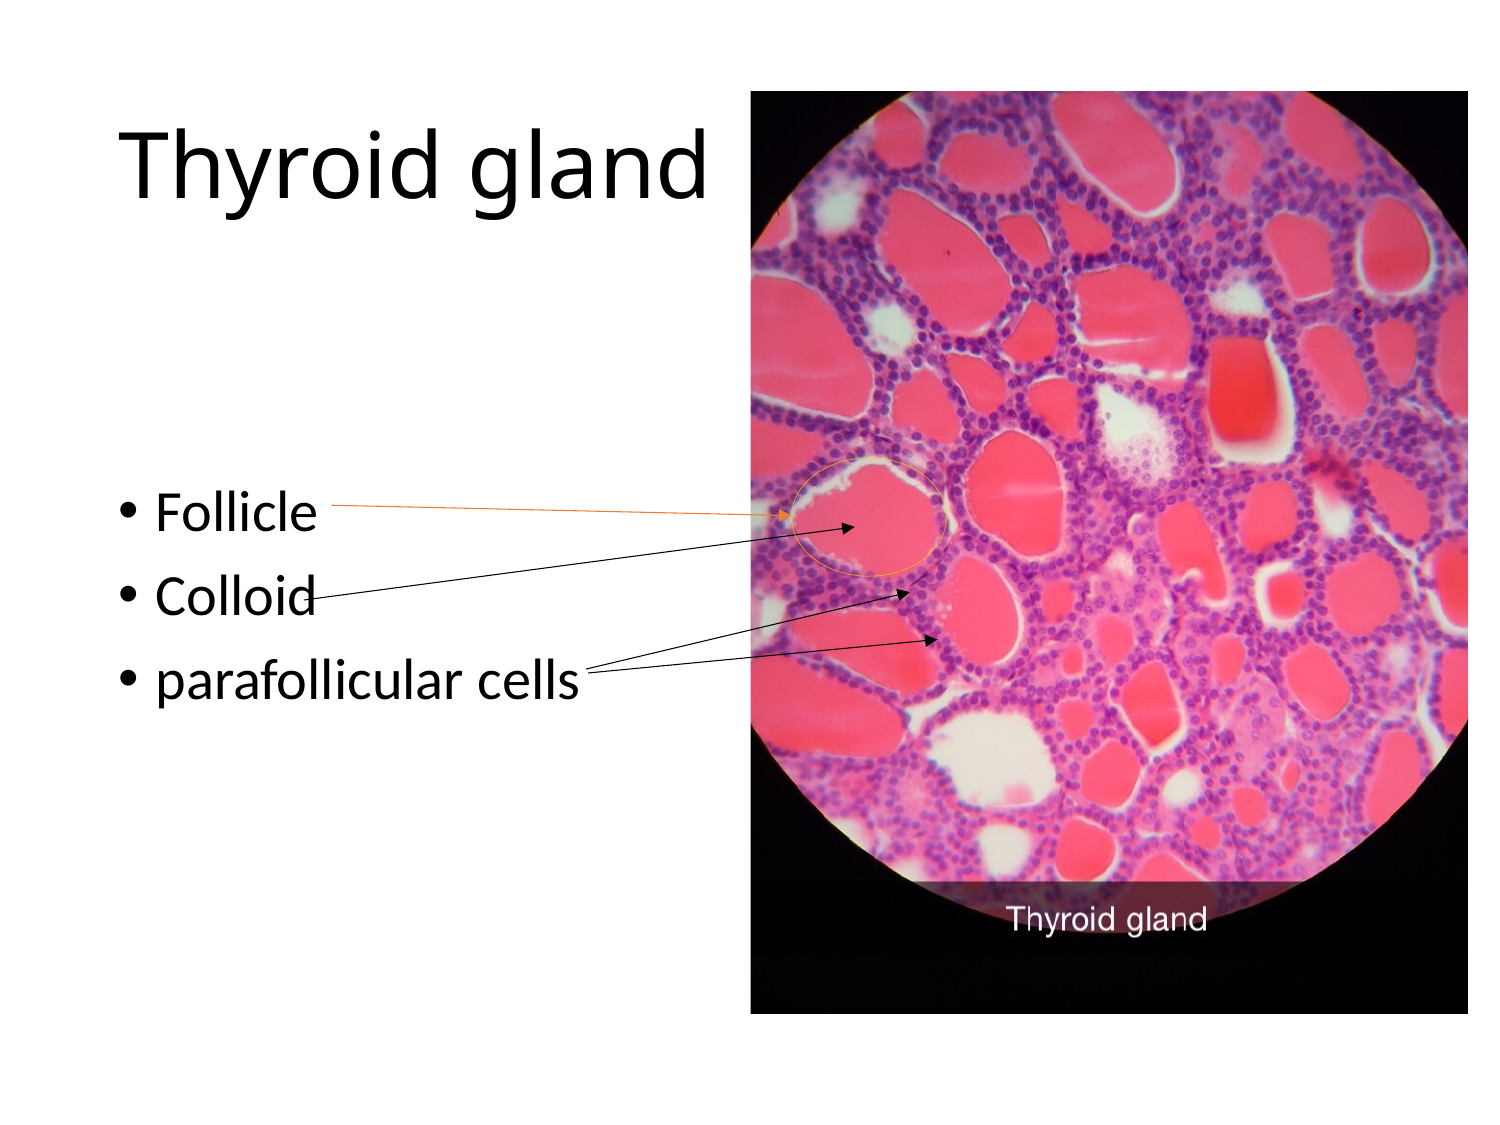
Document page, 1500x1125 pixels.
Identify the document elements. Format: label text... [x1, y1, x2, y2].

title Thyroid gland [103, 59, 1397, 278]
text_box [303, 526, 855, 600]
list Follicle Colloid parafollicular cells [103, 299, 750, 1014]
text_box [588, 639, 938, 673]
picture [750, 91, 1472, 1014]
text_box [586, 592, 910, 670]
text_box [331, 505, 792, 516]
